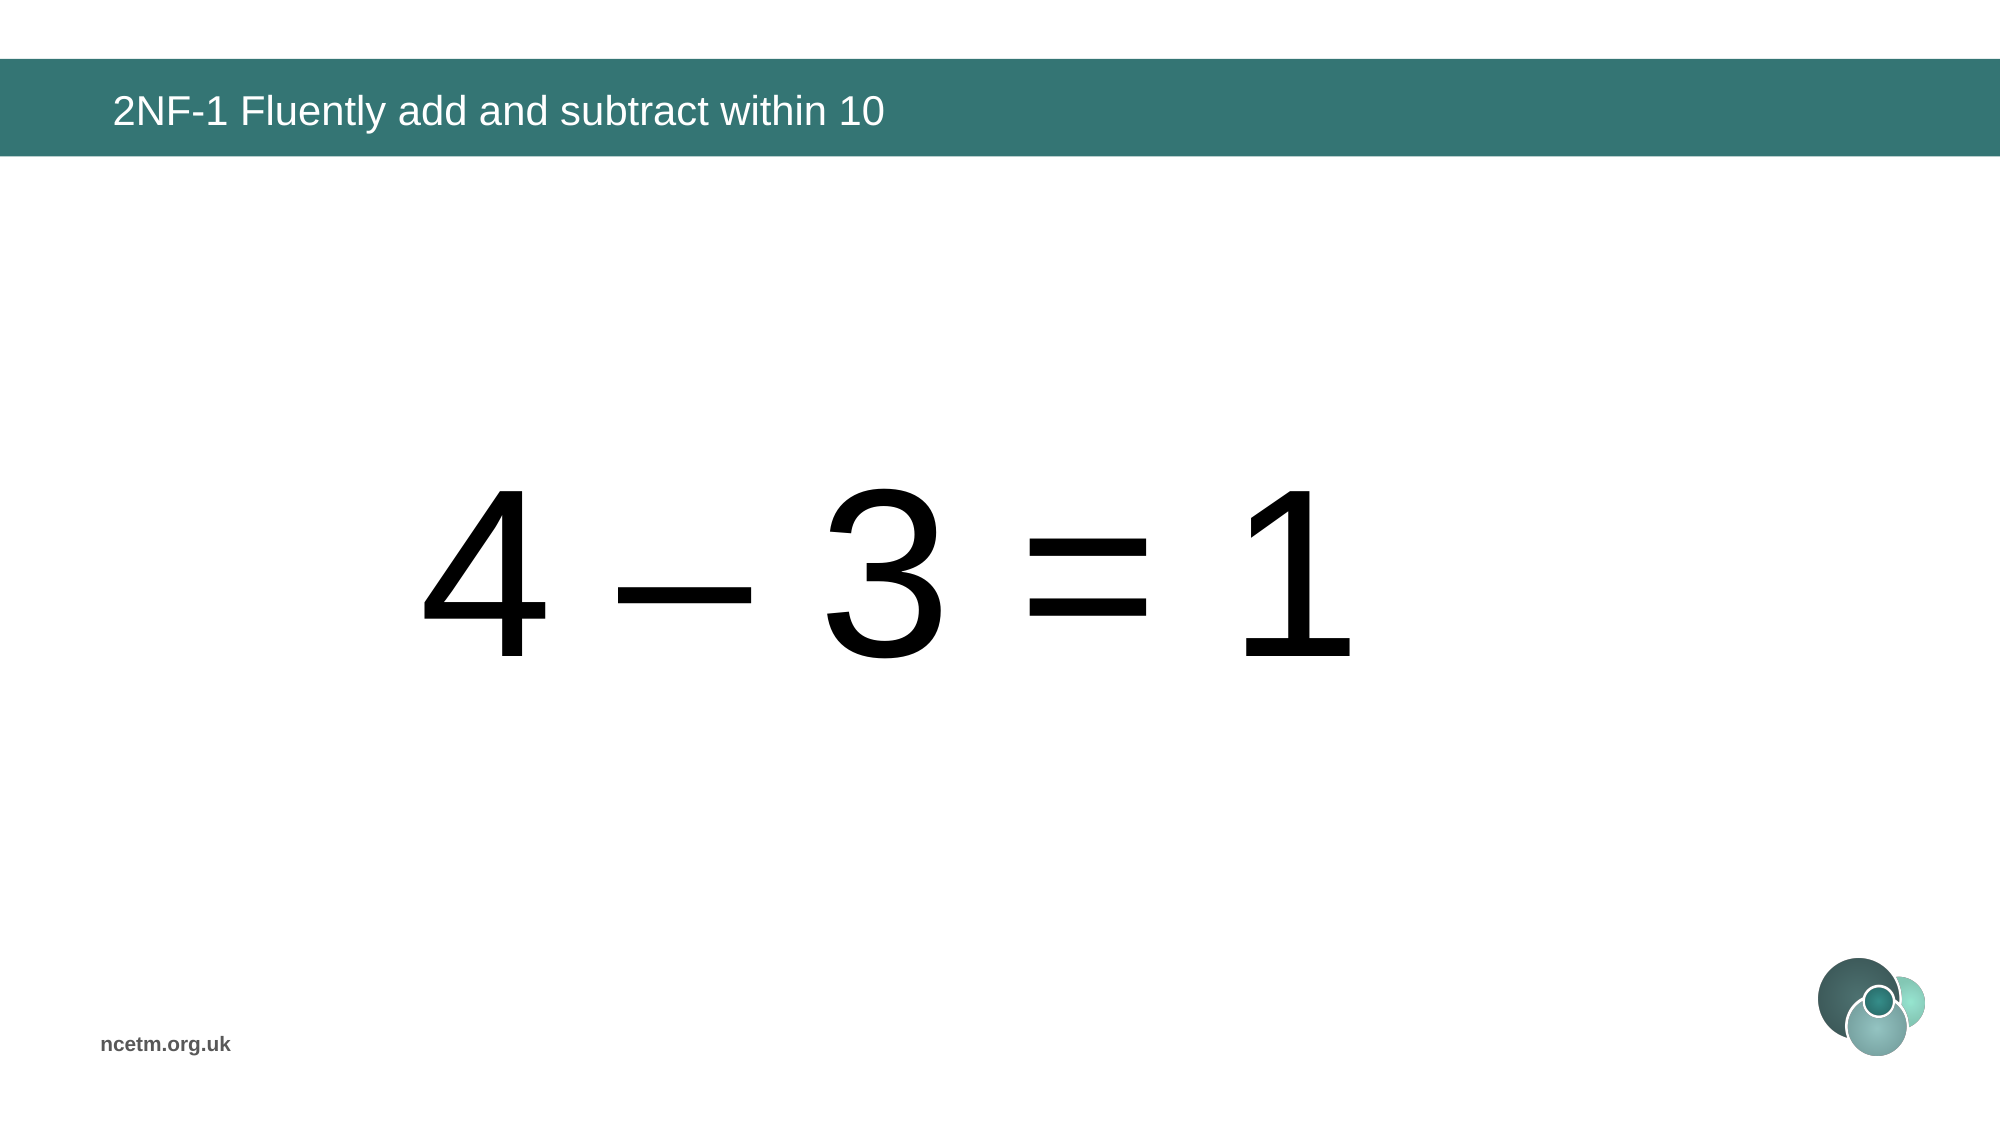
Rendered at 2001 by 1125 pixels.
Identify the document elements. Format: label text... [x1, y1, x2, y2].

title 2NF-1 Fluently add and subtract within 10 [97, 76, 1945, 147]
text_box 4 – 3 = [404, 409, 1213, 712]
text_box 1 [1213, 409, 1377, 712]
picture [1818, 958, 1925, 1056]
